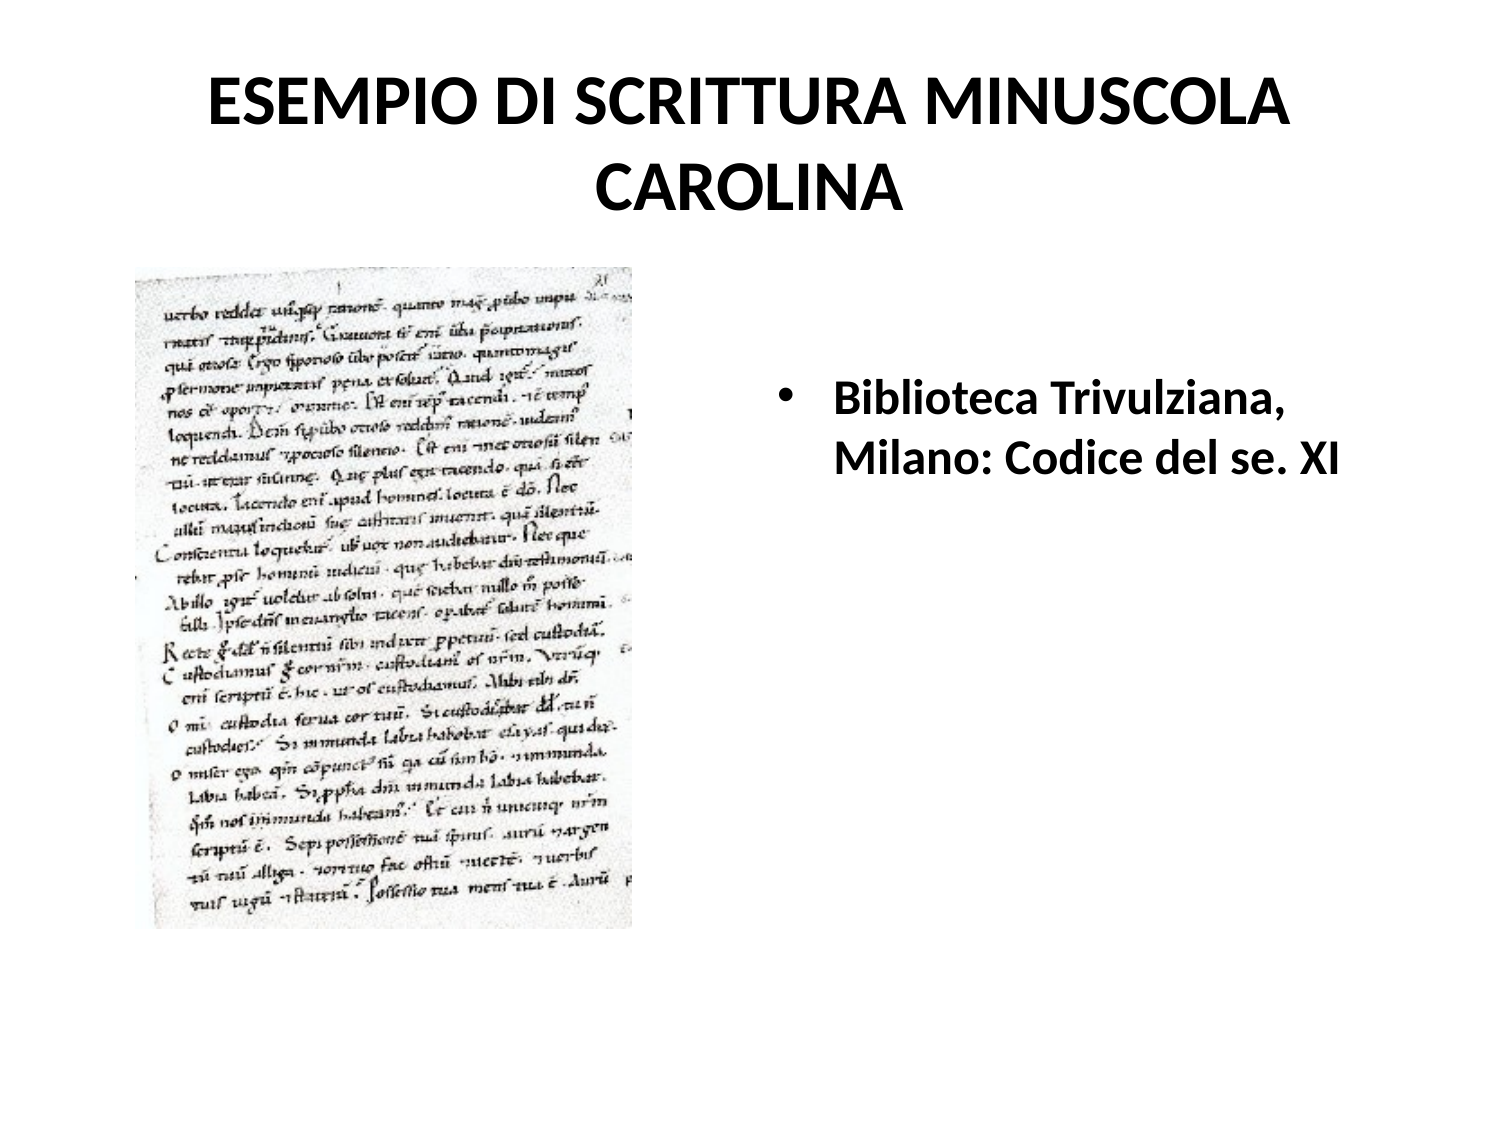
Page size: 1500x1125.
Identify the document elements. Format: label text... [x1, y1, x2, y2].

title ESEMPIO DI SCRITTURA MINUSCOLA CAROLINA [75, 45, 1425, 233]
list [135, 266, 633, 929]
list Biblioteca Trivulziana, Milano: Codice del se. XI [761, 356, 1425, 1005]
